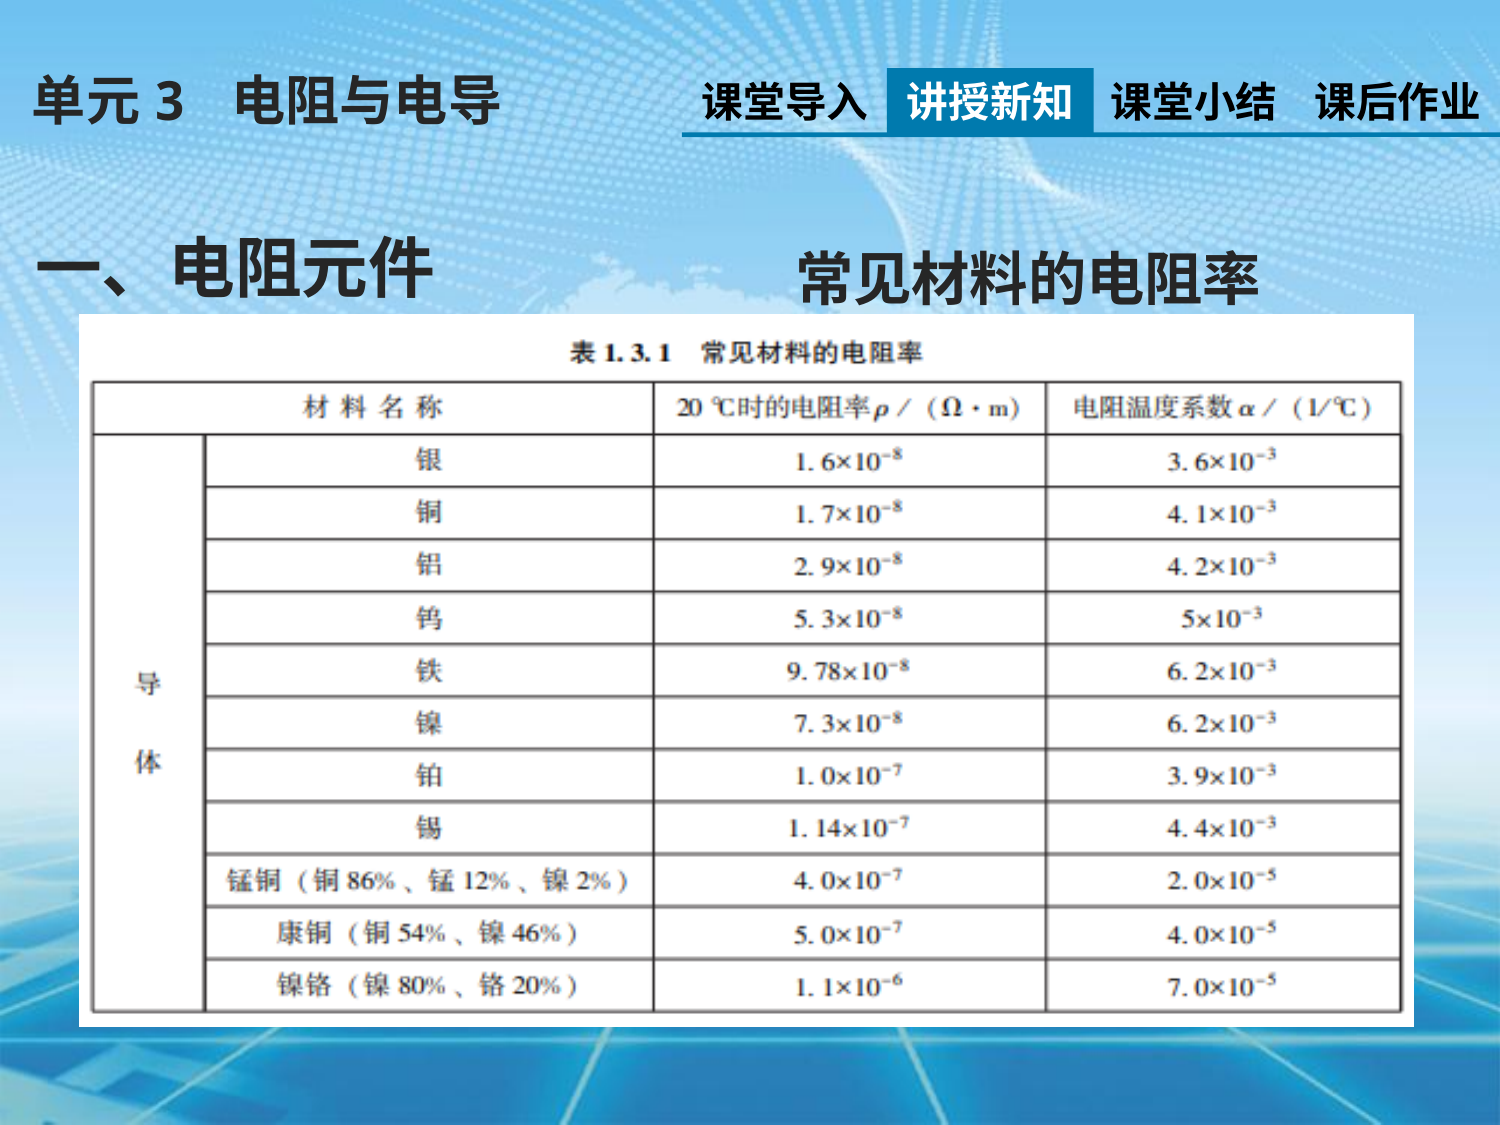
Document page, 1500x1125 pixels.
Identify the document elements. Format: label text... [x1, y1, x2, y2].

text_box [16, 59, 1500, 140]
text_box 一、电阻元件 [20, 218, 1096, 313]
text_box 常见材料的电阻率 [574, 239, 1483, 315]
picture [0, 0, 1500, 1125]
